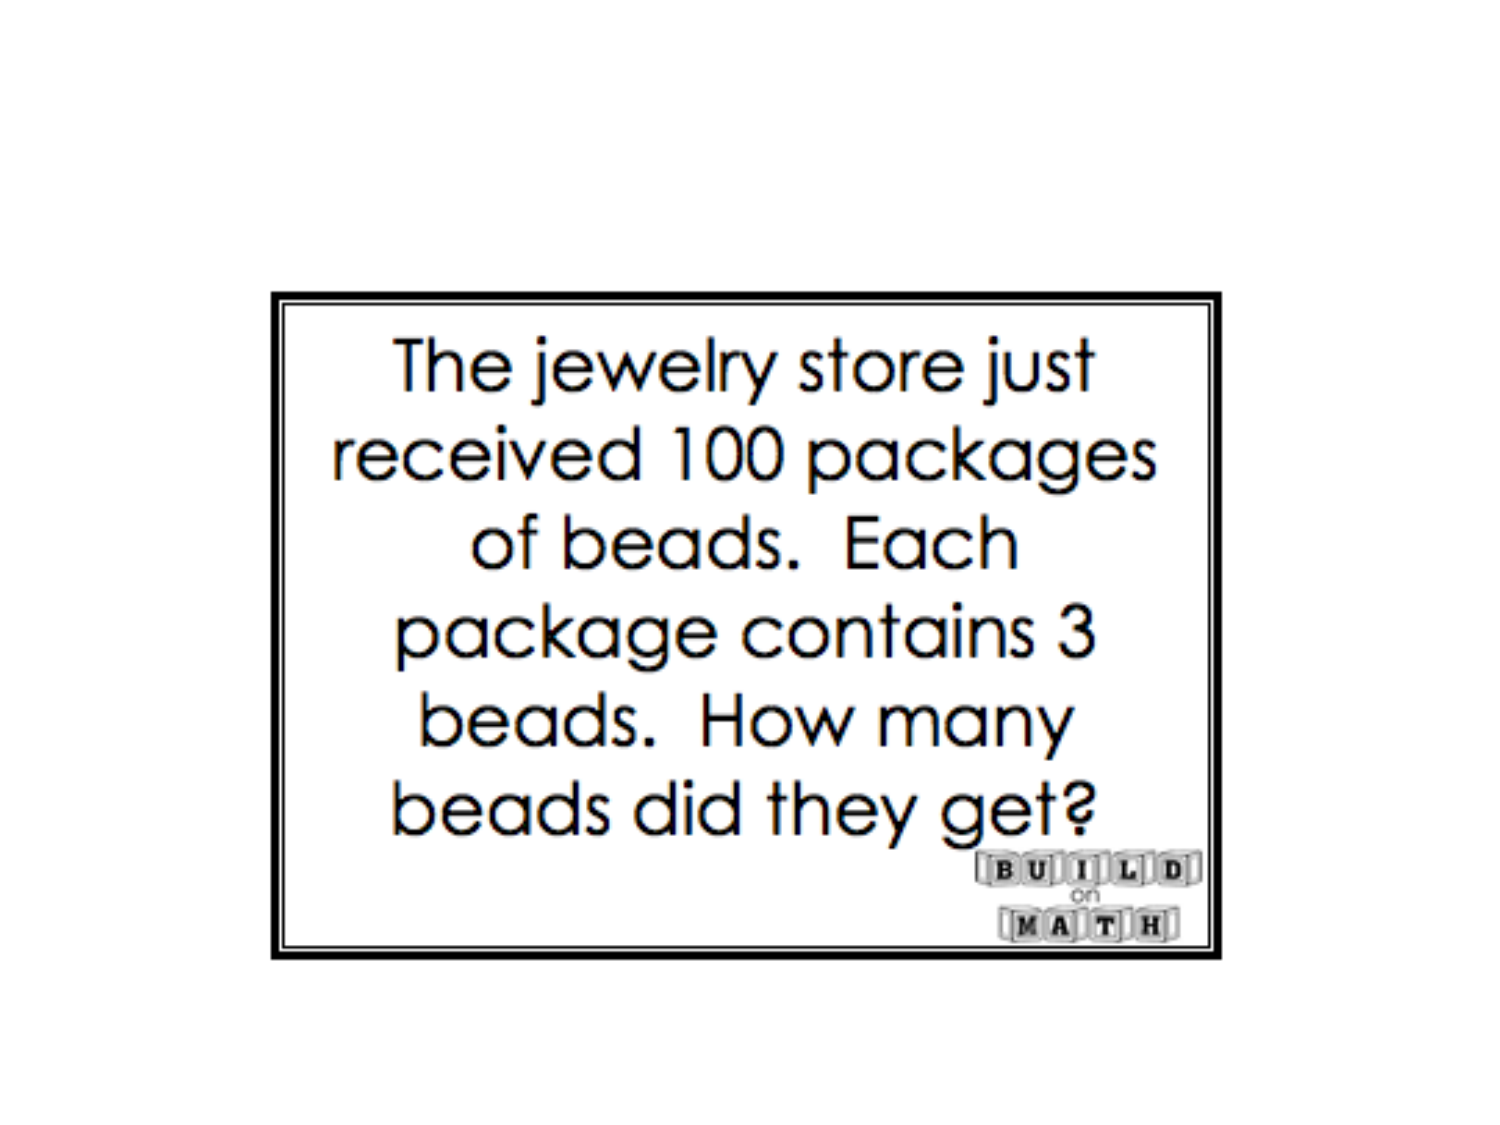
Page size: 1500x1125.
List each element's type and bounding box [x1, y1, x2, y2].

list [74, 262, 1426, 1006]
